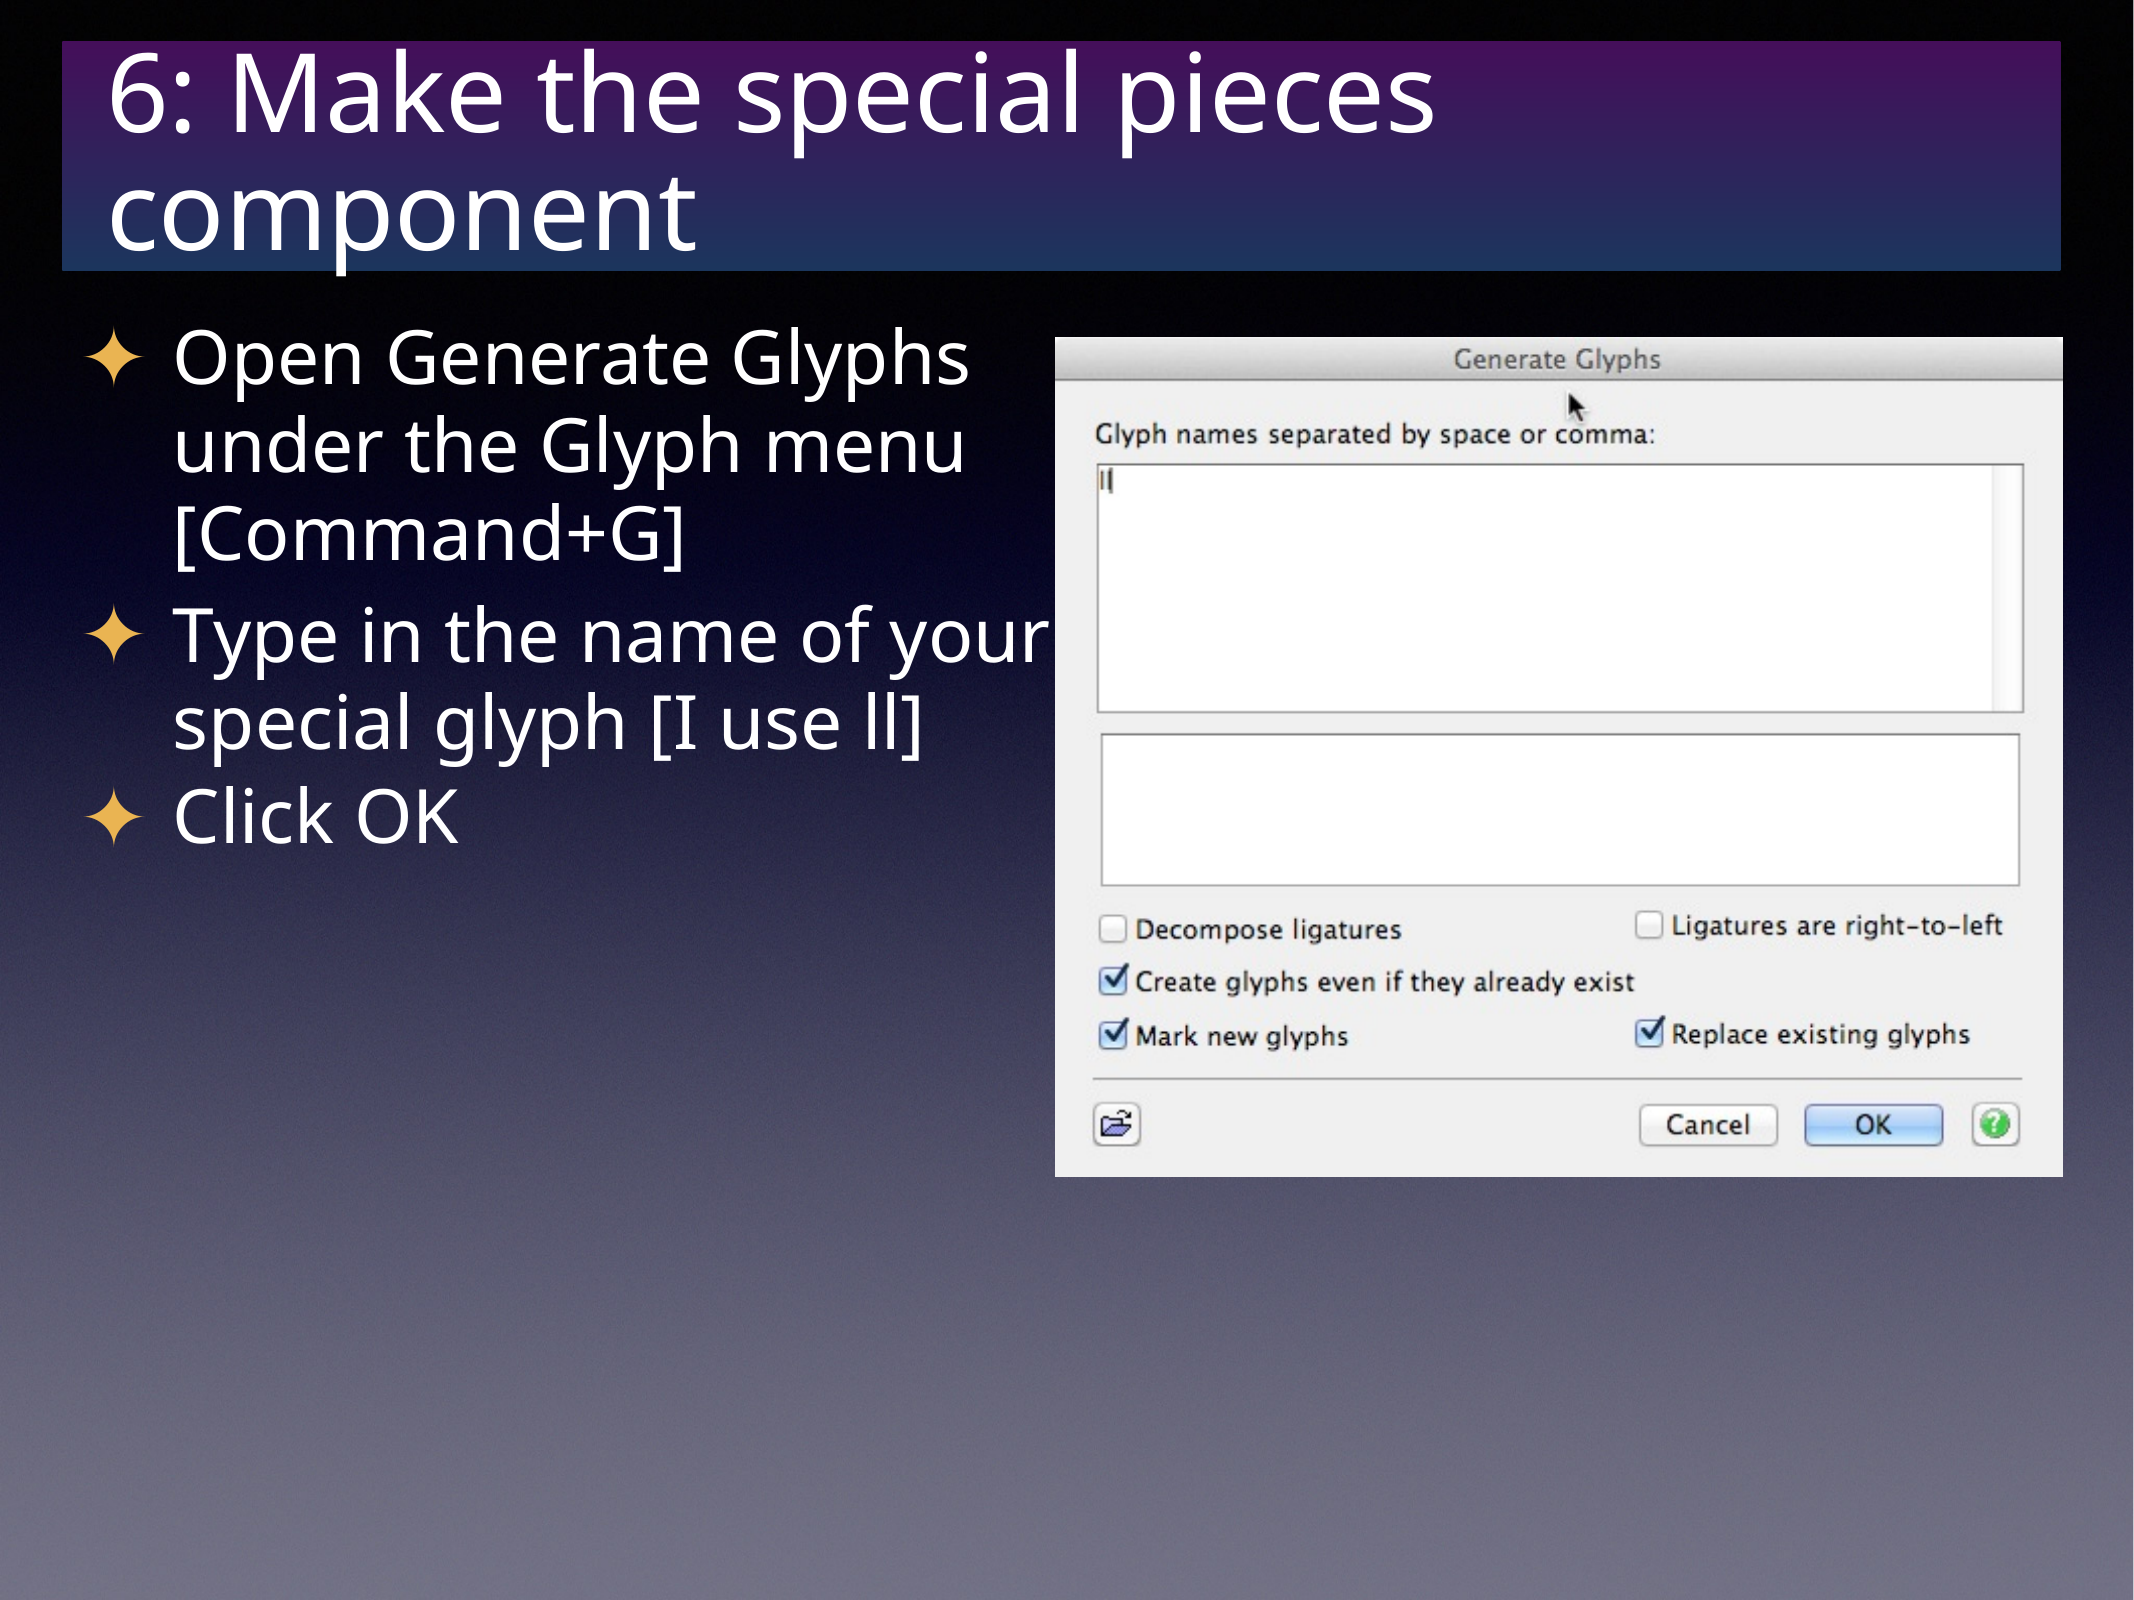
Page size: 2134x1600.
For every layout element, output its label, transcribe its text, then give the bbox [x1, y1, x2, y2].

list Open Generate Glyphs under the Glyph menu [Command+G] Type in the name of your special glyph [I use ll] Click OK [57, 311, 1055, 1393]
title 6: Make the special pieces component [61, 41, 2061, 272]
picture [0, 0, 2134, 1600]
